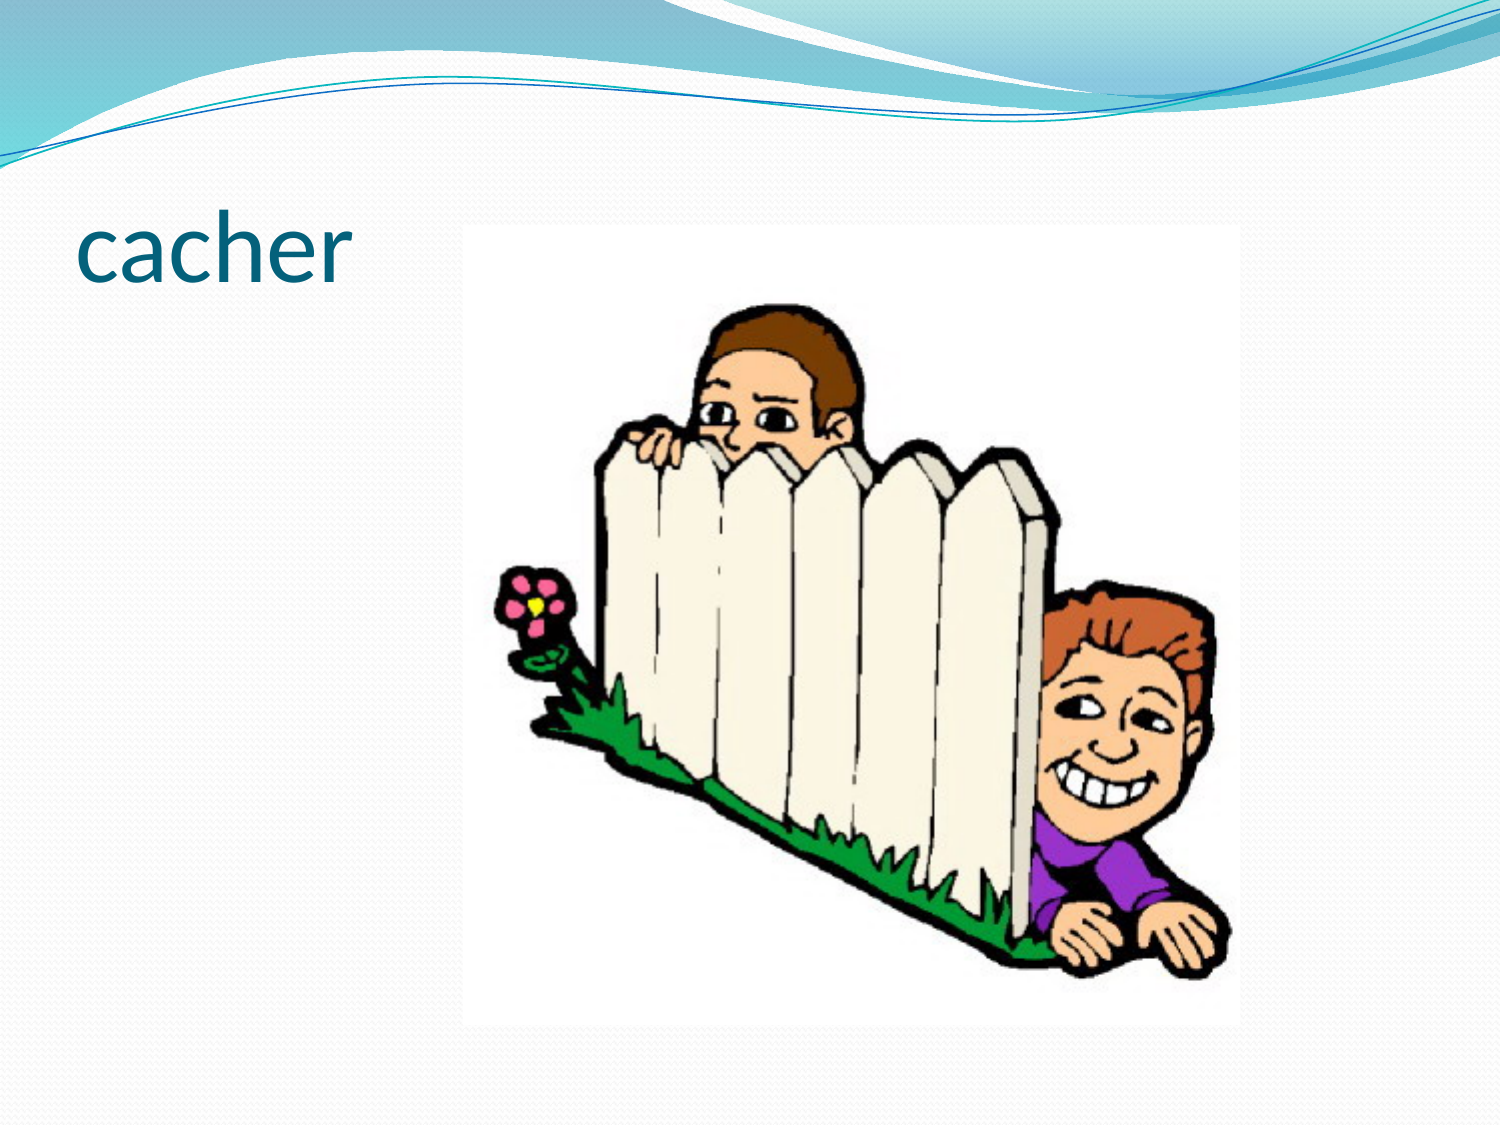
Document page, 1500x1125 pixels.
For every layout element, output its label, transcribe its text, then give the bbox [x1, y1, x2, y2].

title suivre [1241, 228, 1246, 303]
title suivre [455, 226, 462, 303]
title cacher [75, 115, 1425, 303]
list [462, 224, 1241, 1026]
